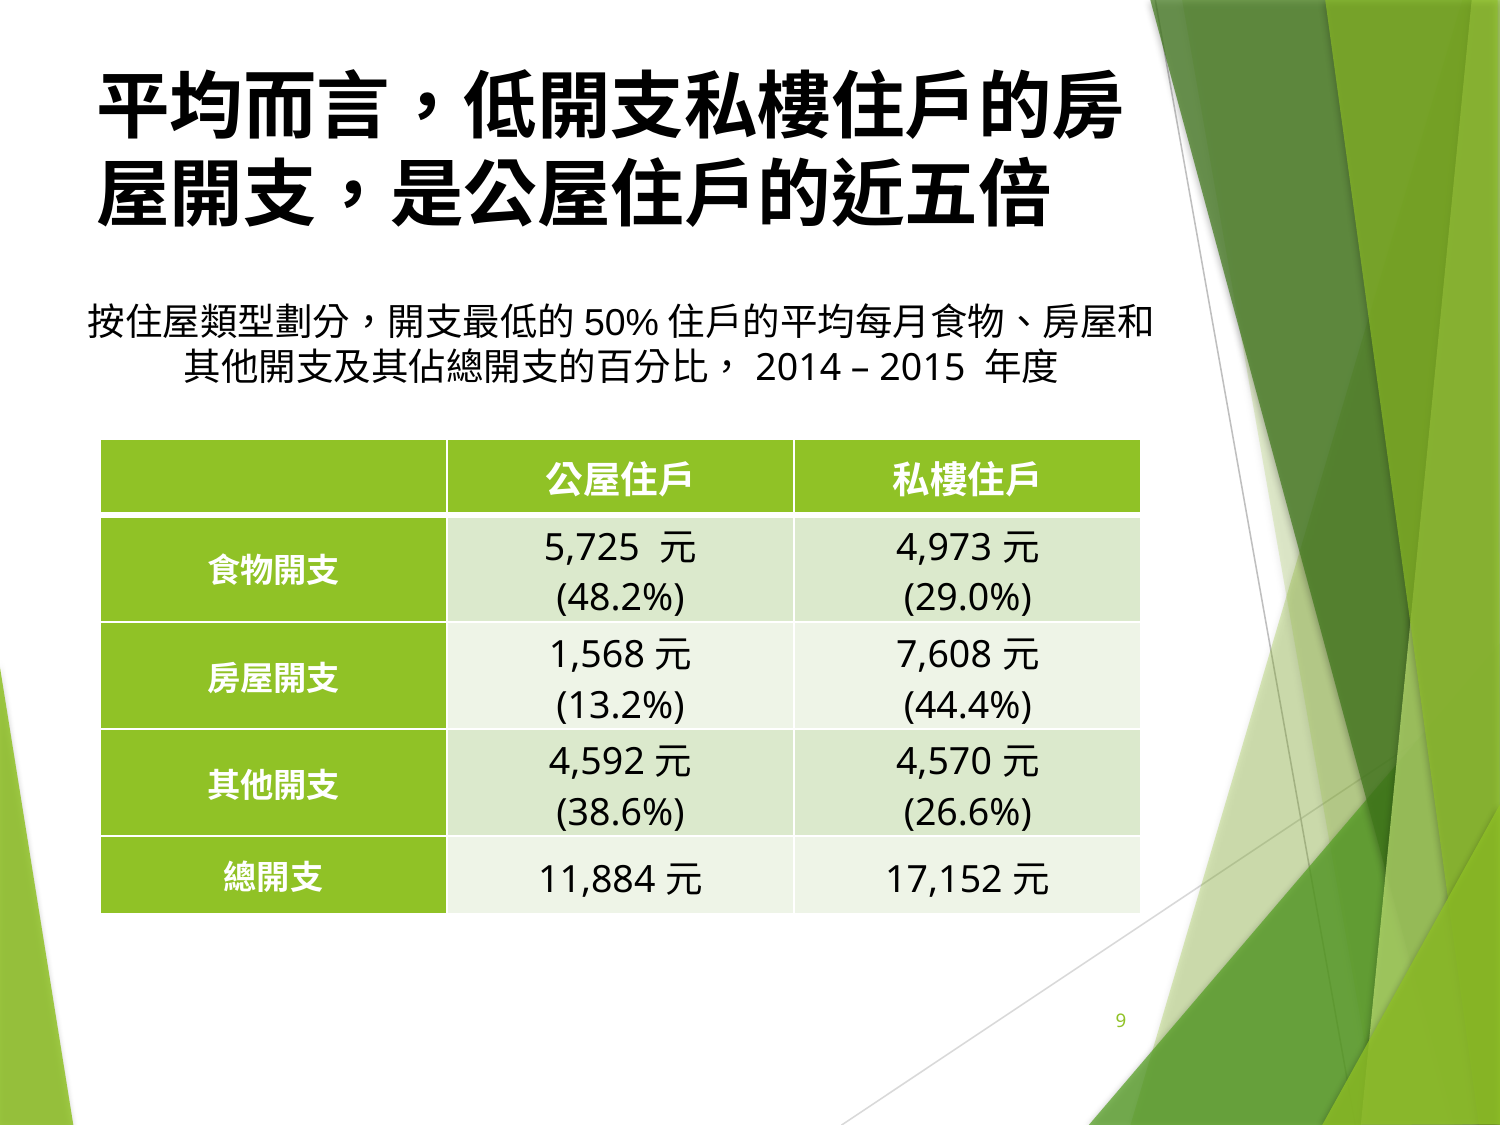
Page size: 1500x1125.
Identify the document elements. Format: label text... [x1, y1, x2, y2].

table_cell 7,608元 (44.4%) [795, 623, 1140, 728]
table_cell 5,725 元 (48.2%) [448, 518, 793, 621]
table_cell 4,570元 (26.6%) [795, 730, 1140, 835]
table_header 私樓住戶 [795, 440, 1140, 512]
table_cell 17,152元 [795, 837, 1140, 913]
title 平均而言，低開支私樓住戶的房屋開支，是公屋住戶的近五倍 [81, 51, 1154, 269]
text_box 按住屋類型劃分，開支最低的50%住戶的平均每月食物、房屋和其他開支及其佔總開支的百分比，2014 – 2015 年度 [66, 290, 1177, 395]
slide_number 9 [1057, 991, 1142, 1051]
table_cell 其他開支 [101, 730, 446, 835]
table_cell 總開支 [101, 837, 446, 913]
table_cell 食物開支 [101, 518, 446, 621]
table_cell 4,973元 (29.0%) [795, 518, 1140, 621]
table_header 公屋住戶 [448, 440, 793, 512]
table_cell 4,592元 (38.6%) [448, 730, 793, 835]
table_cell 1,568元 (13.2%) [448, 623, 793, 728]
table_cell 房屋開支 [101, 623, 446, 728]
table_cell 11,884元 [448, 837, 793, 913]
table_header [101, 440, 446, 512]
